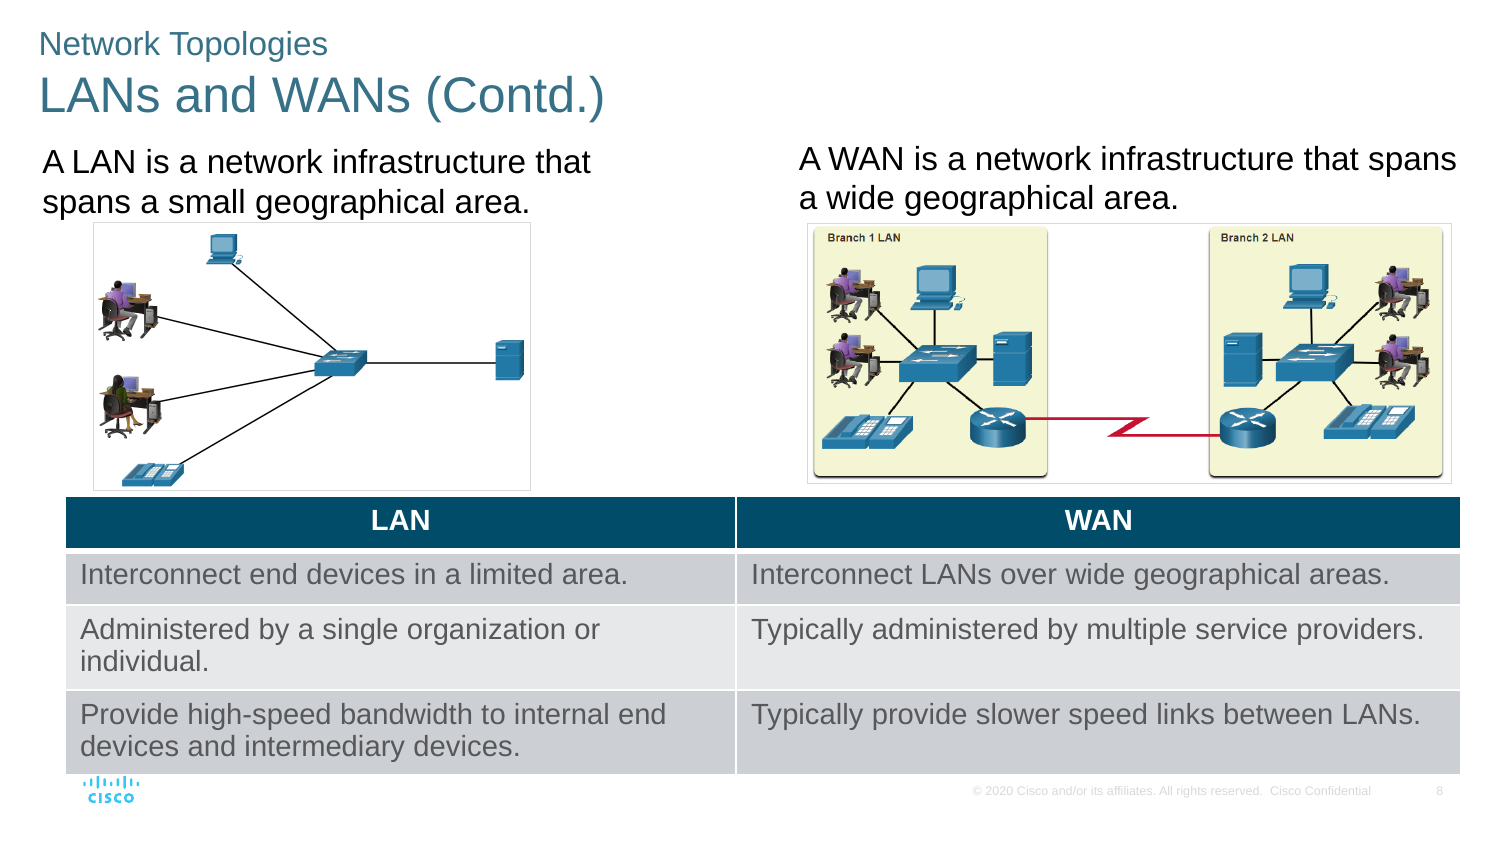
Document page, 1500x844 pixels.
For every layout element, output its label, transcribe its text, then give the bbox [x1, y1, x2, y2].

table_header WAN [737, 497, 1460, 548]
text_box A WAN is a network infrastructure that spans a wide geographical area. [783, 129, 1479, 224]
list A LAN is a network infrastructure that spans a small geographical area. [27, 132, 718, 225]
table_header LAN [66, 497, 735, 548]
picture [92, 222, 531, 491]
text_box Network Topologies LANs and WANs (Contd.) [23, 10, 1500, 135]
table_cell Interconnect LANs over wide geographical areas. [737, 554, 1460, 604]
table_cell Administered by a single organization or individual. [66, 606, 735, 689]
table_cell Typically administered by multiple service providers. [737, 606, 1460, 689]
table_cell Typically provide slower speed links between LANs. [737, 691, 1460, 774]
table_cell Interconnect end devices in a limited area. [66, 554, 735, 604]
table_cell Provide high-speed bandwidth to internal end devices and intermediary devices. [66, 691, 735, 774]
picture [806, 222, 1451, 484]
